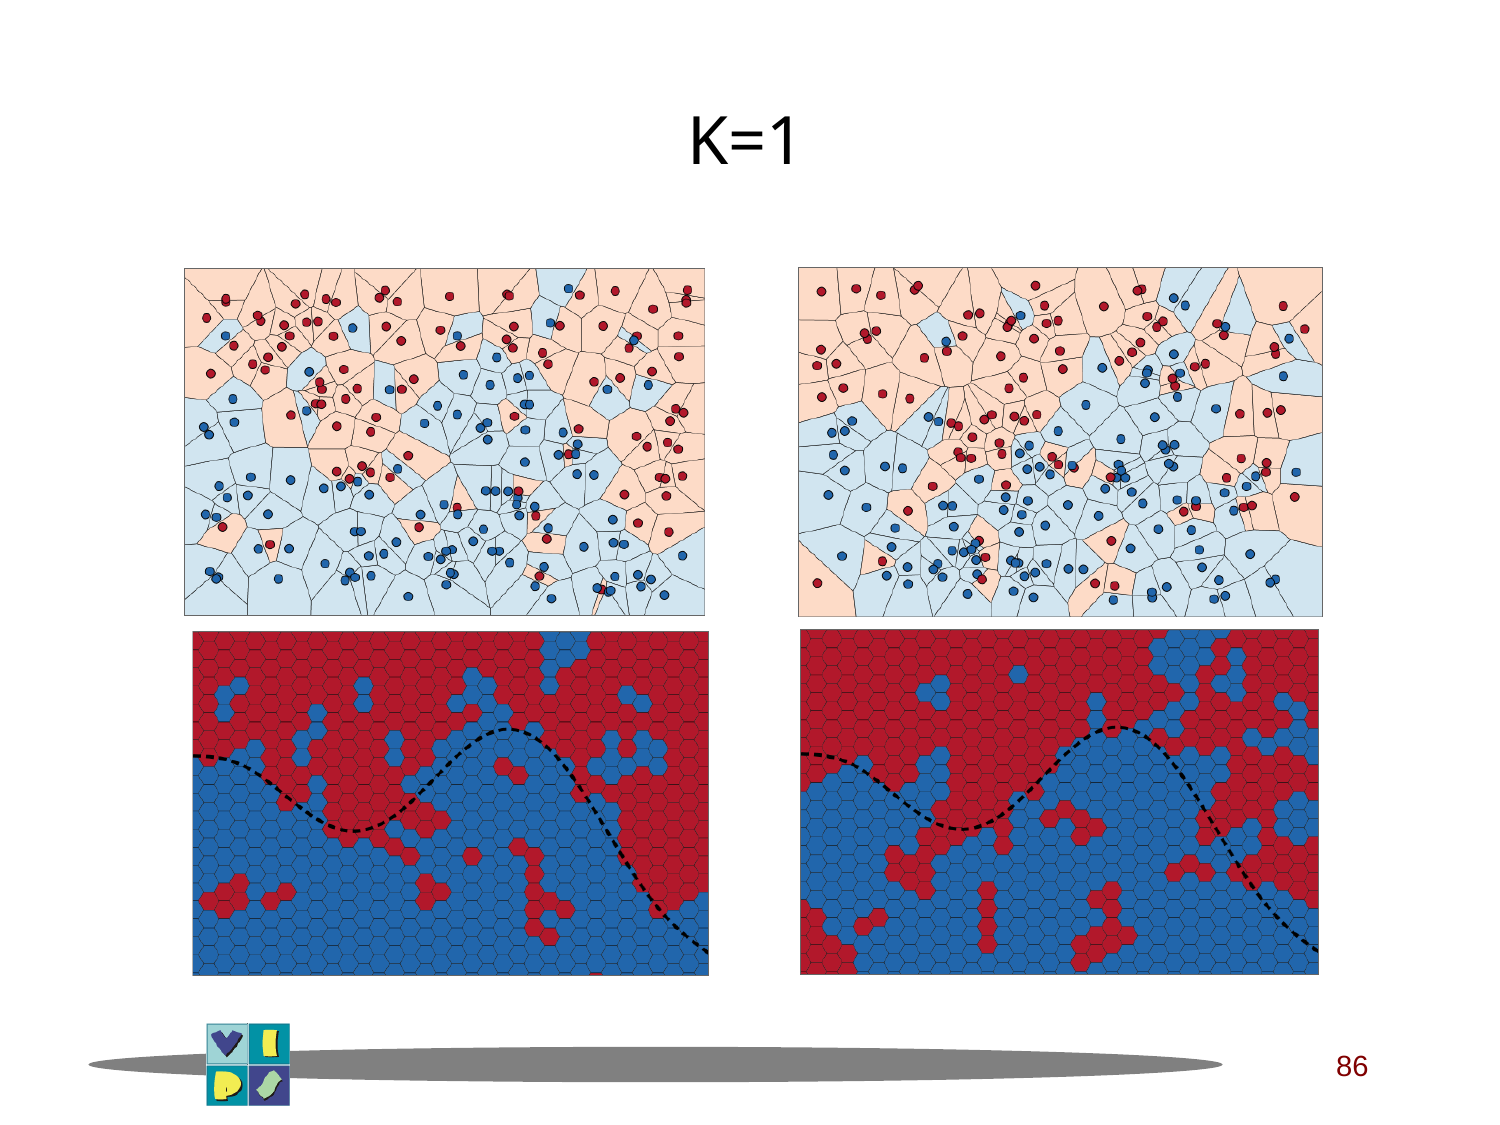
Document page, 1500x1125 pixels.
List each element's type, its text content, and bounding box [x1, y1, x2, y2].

text_box K=1 [672, 90, 820, 186]
picture [206, 1023, 290, 1106]
slide_number 86 [1033, 1039, 1384, 1118]
picture [784, 256, 1333, 985]
picture [180, 623, 718, 986]
picture [176, 258, 712, 621]
